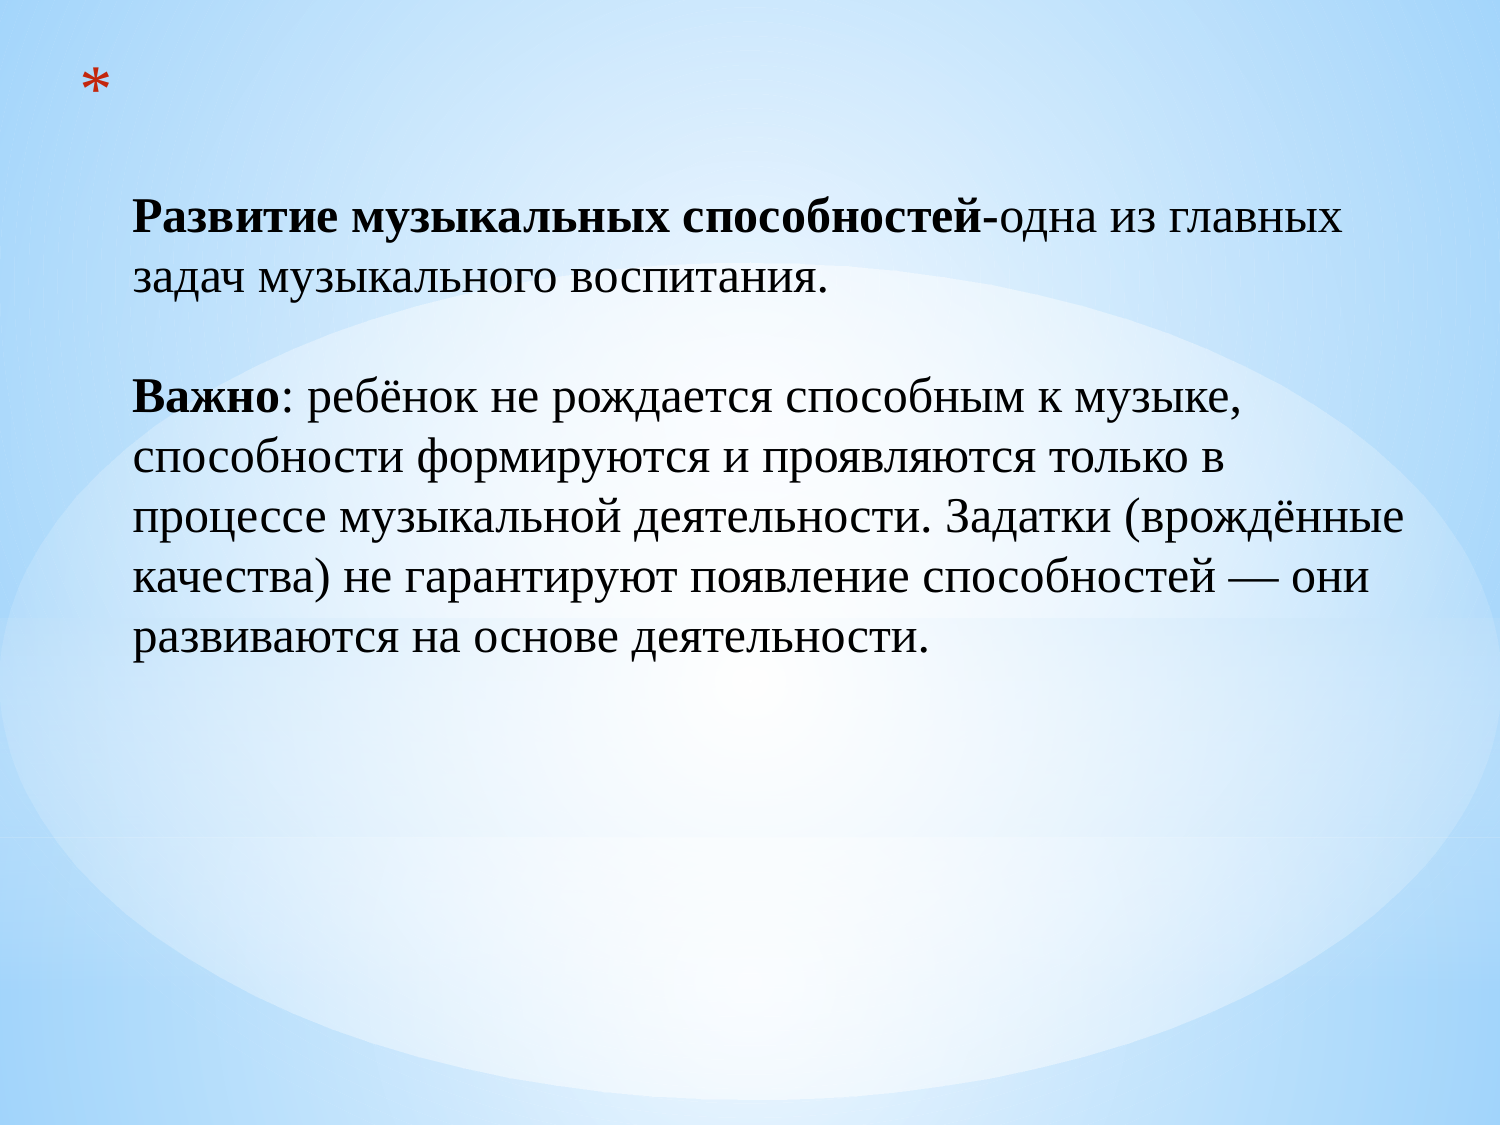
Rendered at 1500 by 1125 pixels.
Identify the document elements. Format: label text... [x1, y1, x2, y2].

title Развитие музыкальных способностей-одна из главных задач музыкального воспитания. Важно: ребёнок не рождается способным к музыке, способности формируются и проявляются только в процессе музыкальной деятельности. Задатки (врождённые качества) не гарантируют появление способностей — они развиваются на основе деятельности. [64, 54, 1436, 1071]
